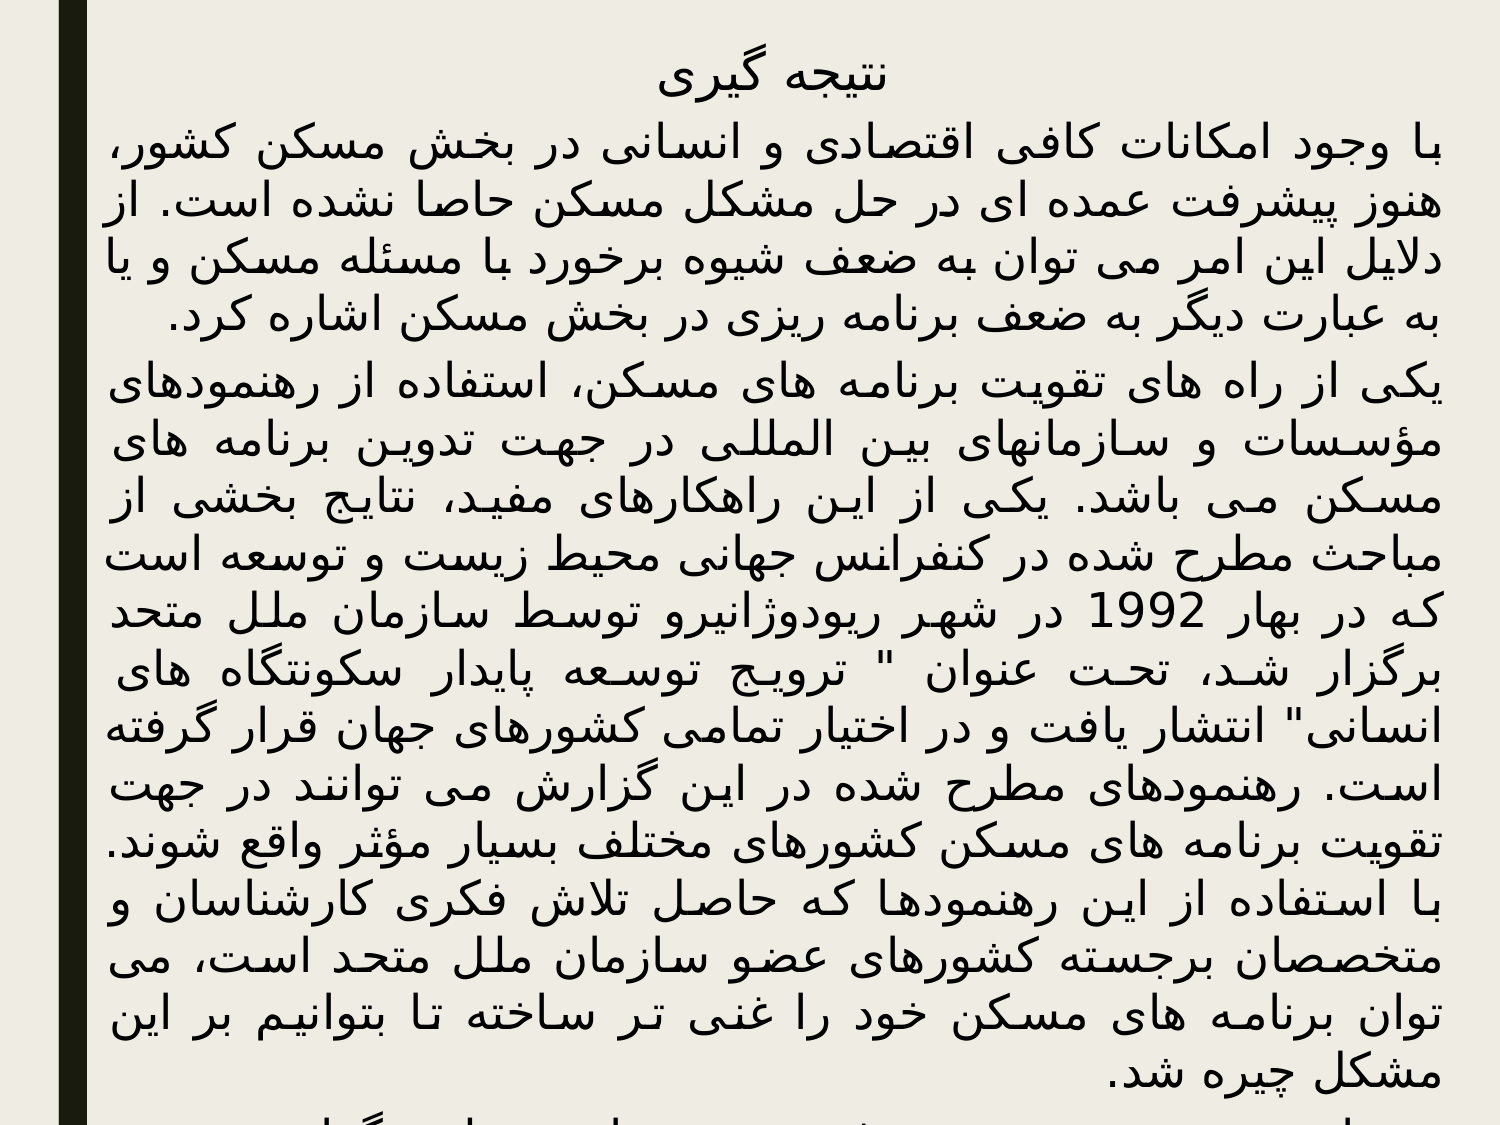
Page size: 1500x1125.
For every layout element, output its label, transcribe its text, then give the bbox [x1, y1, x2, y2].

text_box نتیجه گیری با وجود امکانات کافی اقتصادی و انسانی در بخش مسکن کشور، هنوز پیشرفت عمده ای در حل مشکل مسکن حاصا نشده است. از دلایل این امر می توان به ضعف شیوه برخورد با مسئله مسکن و یا به عبارت دیگر به ضعف برنامه ریزی در بخش مسکن اشاره کرد. یکی از راه های تقویت برنامه های مسکن، استفاده از رهنمودهای مؤسسات و سازمانهای بین المللی در جهت تدوین برنامه های مسکن می باشد. یکی از این راهکارهای مفید، نتایج بخشی از مباحث مطرح شده در کنفرانس جهانی محیط زیست و توسعه است که در بهار 1992 در شهر ریودوژانیرو توسط سازمان ملل متحد برگزار شد، تحت عنوان " ترویج توسعه پایدار سکونتگاه های انسانی" انتشار یافت و در اختیار تمامی کشورهای جهان قرار گرفته است. رهنمودهای مطرح شده در این گزارش می توانند در جهت تقویت برنامه های مسکن کشورهای مختلف بسیار مؤثر واقع شوند. با استفاده از این رهنمودها که حاصل تلاش فکری کارشناسان و متخصصان برجسته کشورهای عضو سازمان ملل متحد است، می توان برنامه های مسکن خود را غنی تر ساخته تا بتوانیم بر این مشکل چیره شد. در این پژوهش ضمن معرفی بخش های مختلف گزارش ترویج توسعه پایدار سکونتگاه های انسانی، برنامه دوم مسکن کشور با آن مقایسه شده و میزان انطباق این برنامه با رهنمودهای گزارش مزبور مشخص گردید. از بین بخش های هشتگانه گزارش"ترویج توسعه پایدار سکونتگاه های انسانی" تنها بخش اول آن تحت عنوان " تأمین سرپناه مناسب برای همه" انتظار می رود در برنامه دوم مسکن کشور مدنظر قرار گرفته است. [88, 0, 1459, 1125]
